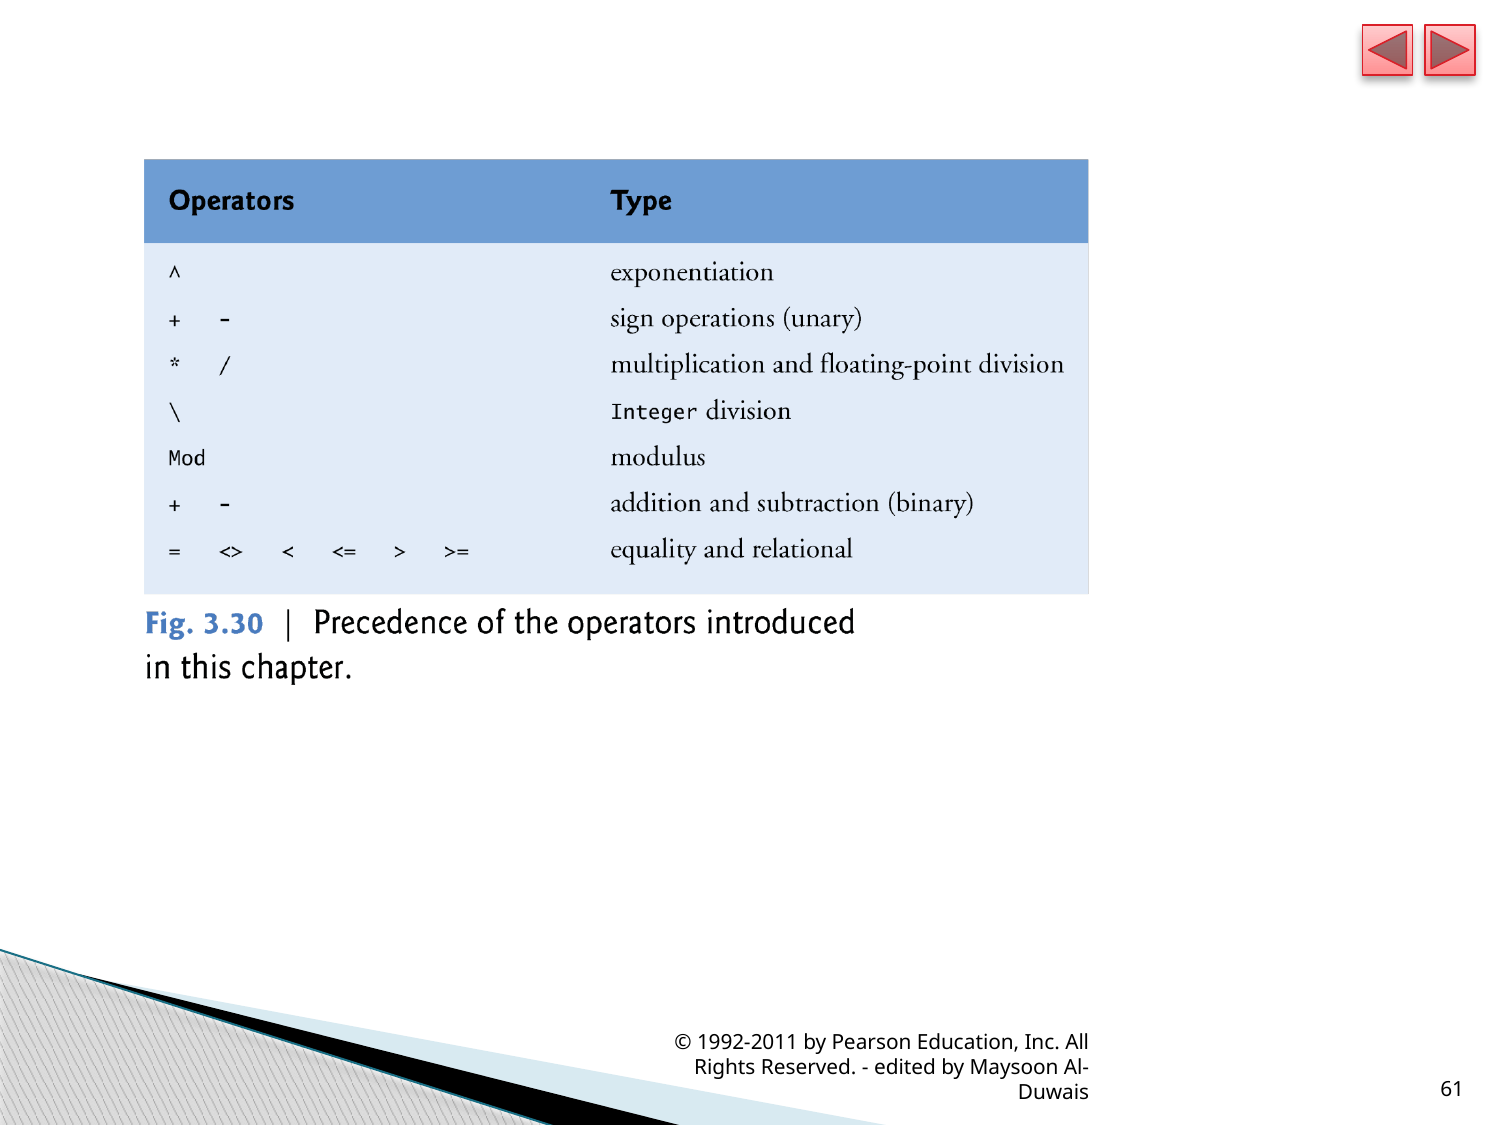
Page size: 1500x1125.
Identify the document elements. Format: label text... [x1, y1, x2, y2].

footer © 1992-2011 by Pearson Education, Inc. All Rights Reserved. - edited by Maysoon Al-Duwais [650, 1051, 1105, 1112]
slide_number 61 [1418, 1051, 1479, 1112]
picture [0, 106, 1500, 1018]
